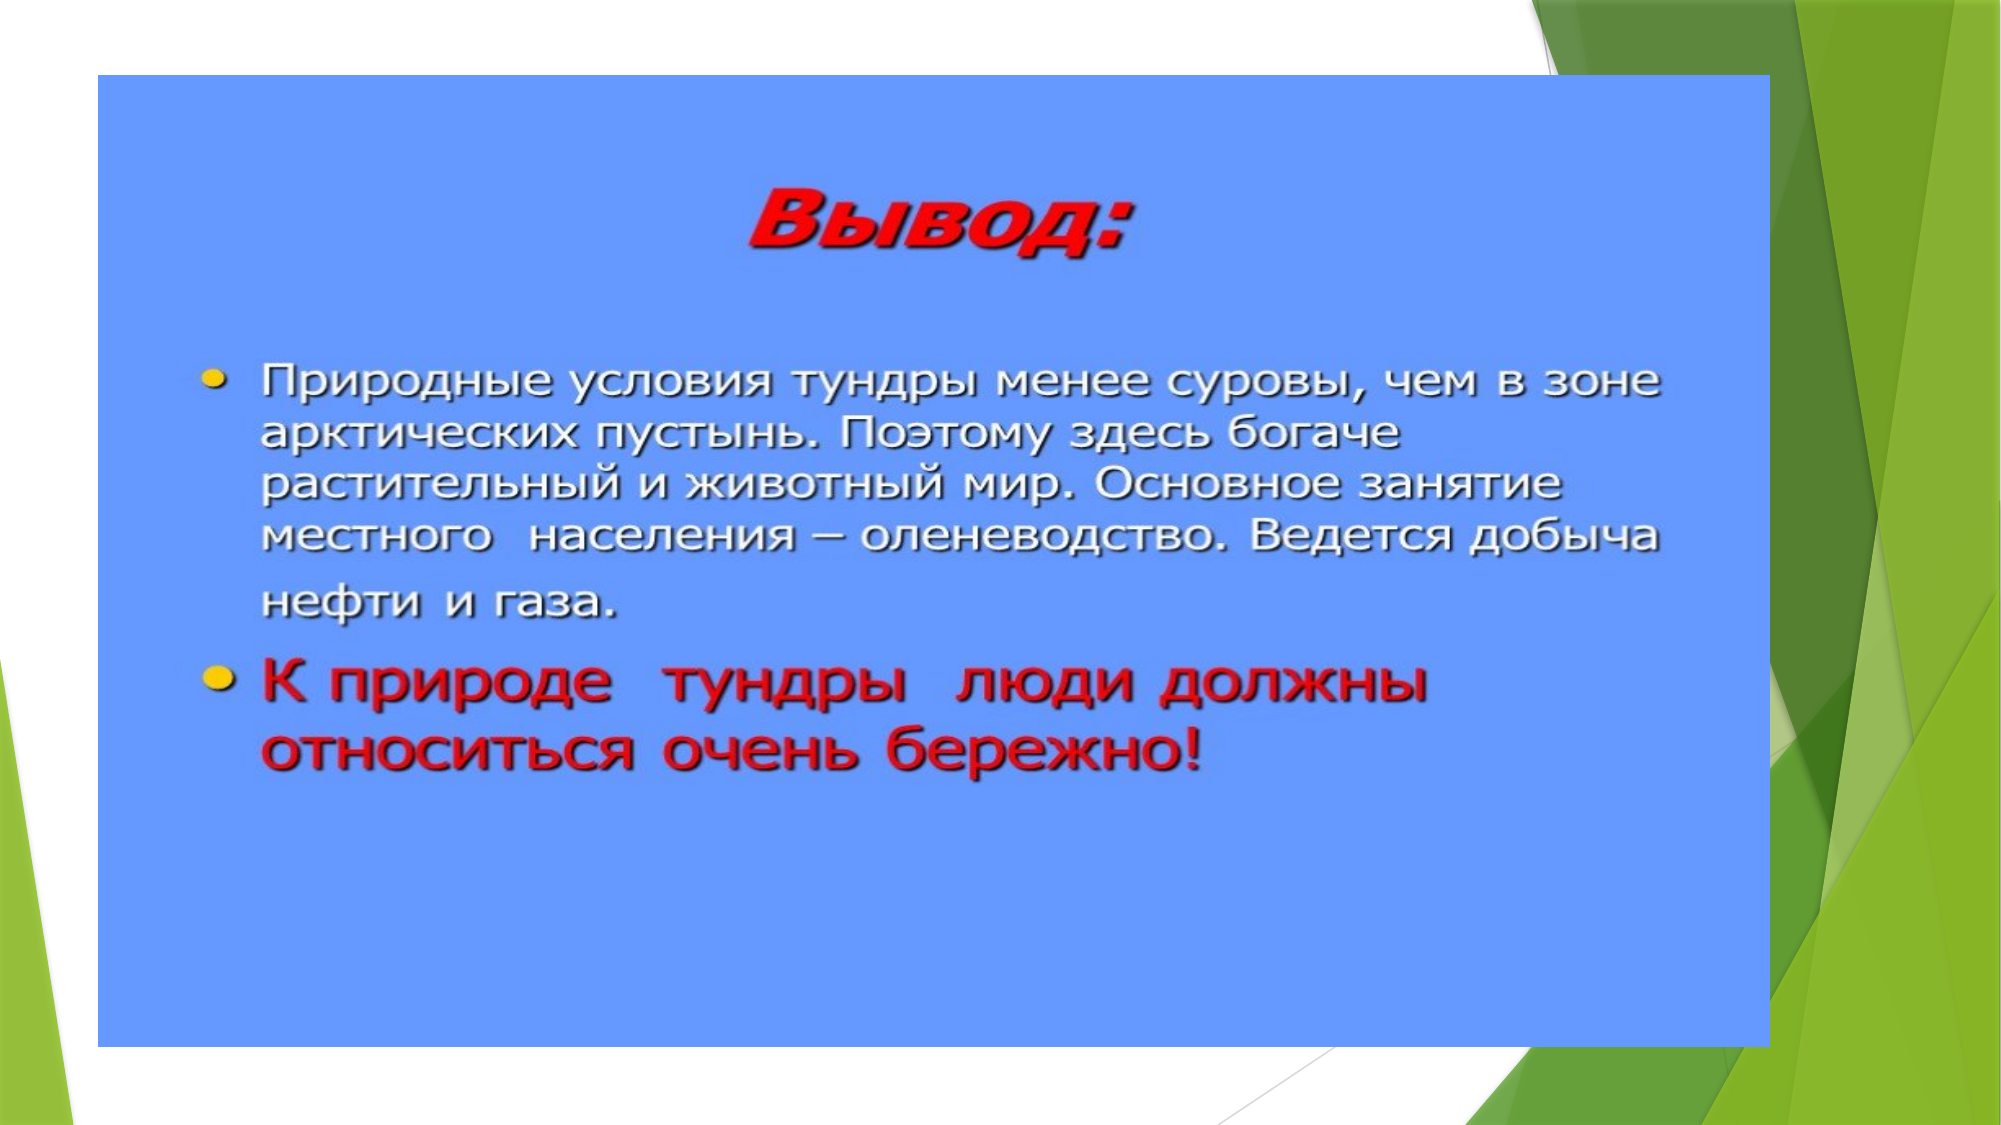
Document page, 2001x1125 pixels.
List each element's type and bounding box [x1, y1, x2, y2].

picture [97, 74, 1771, 1047]
